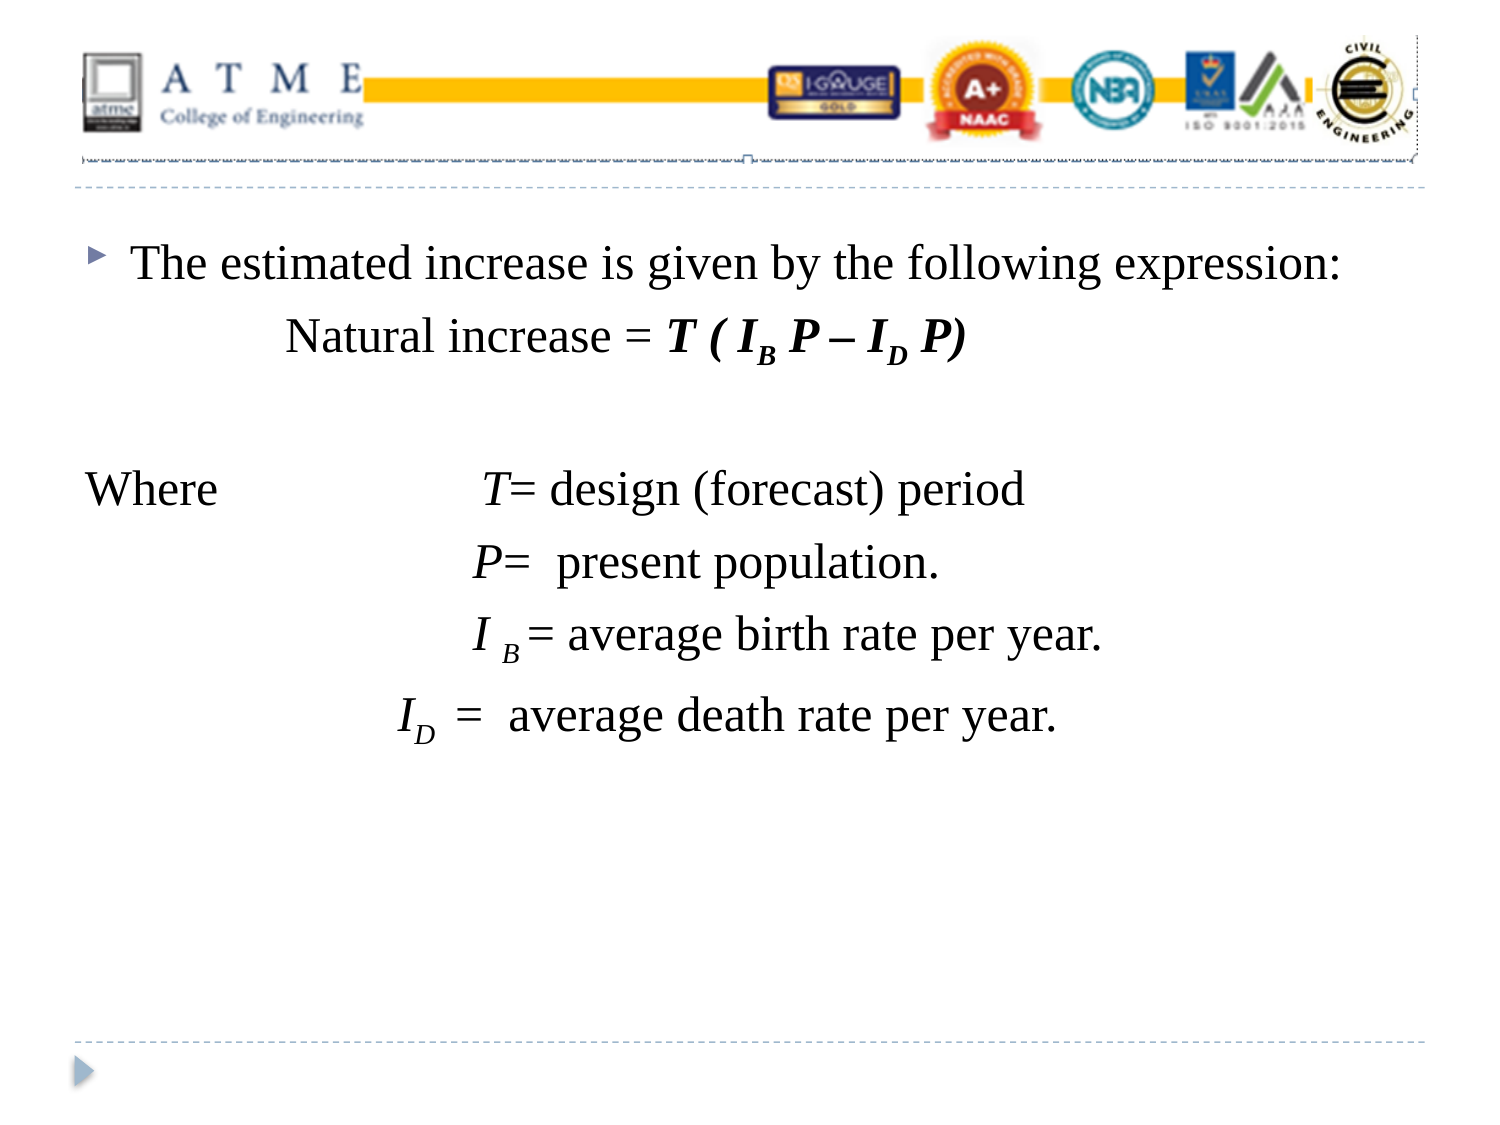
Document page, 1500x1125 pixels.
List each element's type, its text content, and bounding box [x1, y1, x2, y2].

list The estimated increase is given by the following expression: Natural increase = T ( IB P – ID P) Where T= design (forecast) period P= present population. I B = average birth rate per year. ID = average death rate per year. [70, 222, 1421, 966]
picture [82, 35, 1418, 164]
